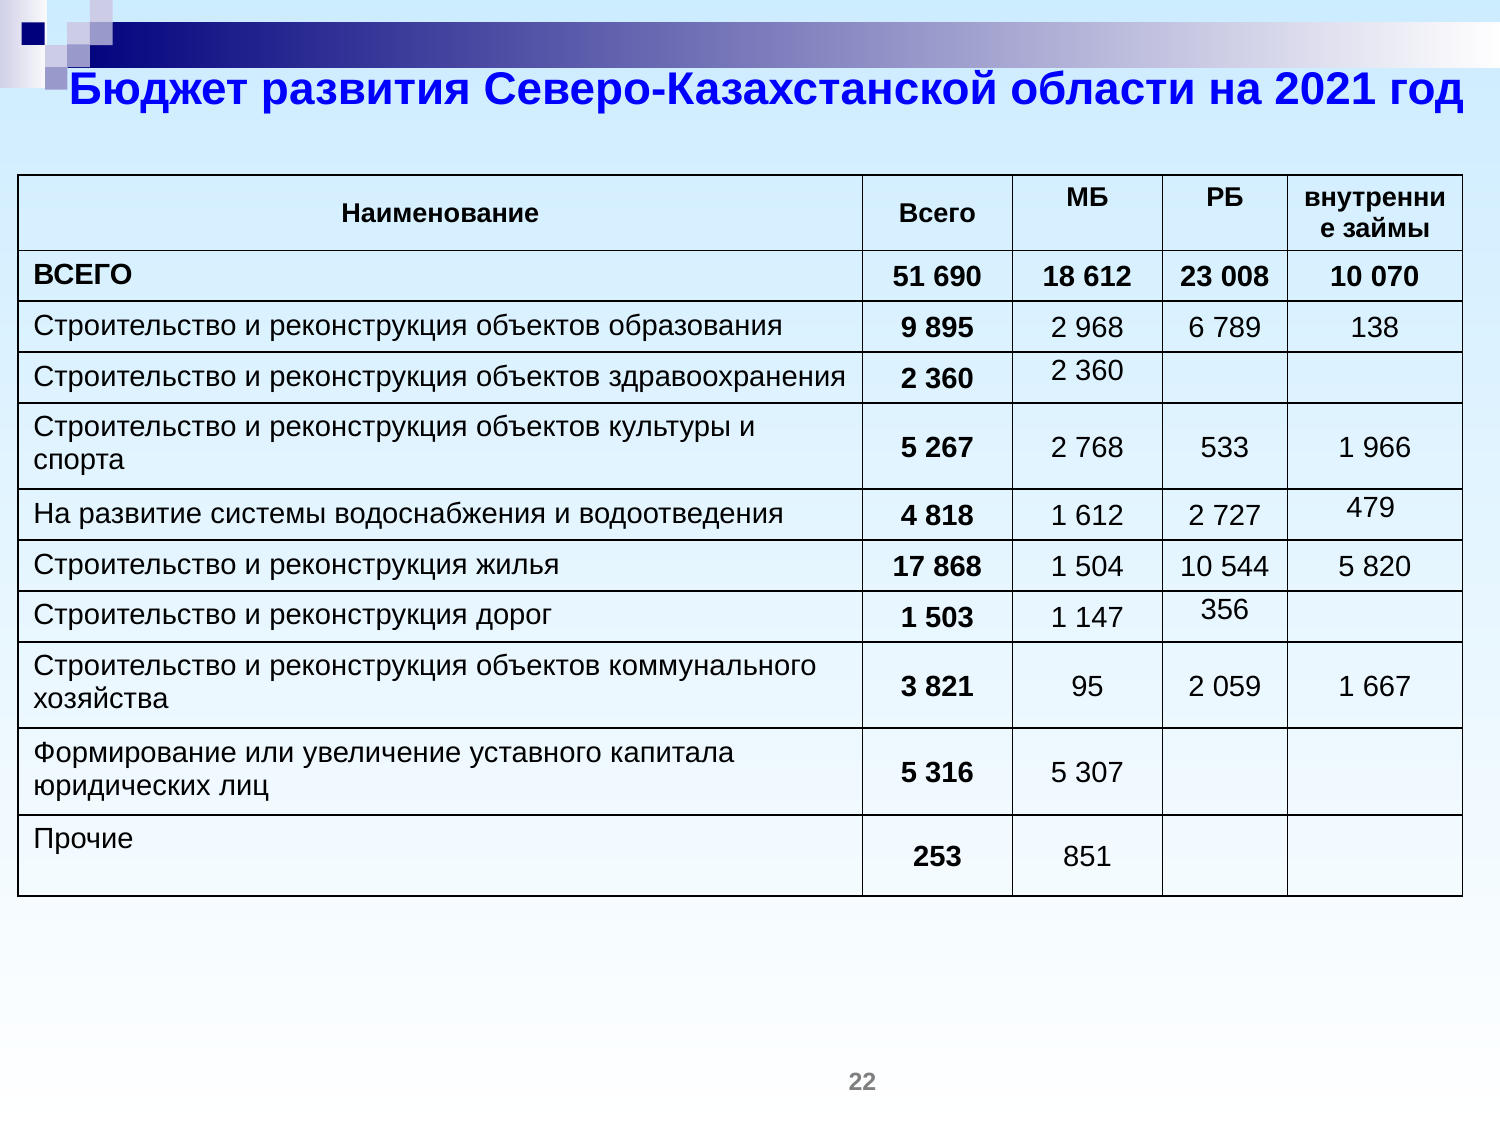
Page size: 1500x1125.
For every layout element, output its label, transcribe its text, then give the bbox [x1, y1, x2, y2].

table_cell 5 267 [863, 404, 1012, 488]
table_cell [1288, 592, 1462, 641]
table_cell 10 544 [1163, 541, 1287, 590]
table_cell Прочие [19, 816, 862, 895]
table_cell 2 360 [1013, 353, 1162, 402]
table_cell 9 895 [863, 302, 1012, 351]
table_cell 1 503 [863, 592, 1012, 641]
table_cell Строительство и реконструкция дорог [19, 592, 862, 641]
table_cell 2 768 [1013, 404, 1162, 488]
table_cell 2 727 [1163, 490, 1287, 539]
table_cell На развитие системы водоснабжения и водоотведения [19, 490, 862, 539]
table_cell 17 868 [863, 541, 1012, 590]
table_header РБ [1163, 176, 1287, 250]
table_cell 533 [1163, 404, 1287, 488]
table_header МБ [1013, 176, 1162, 250]
table_cell 138 [1288, 302, 1462, 351]
table_cell 479 [1288, 490, 1462, 539]
table_cell 253 [863, 816, 1012, 895]
table_cell [1288, 353, 1462, 402]
table_cell 1 504 [1013, 541, 1162, 590]
table_cell 18 612 [1013, 251, 1162, 300]
table_cell 95 [1013, 643, 1162, 727]
table_cell 5 316 [863, 729, 1012, 814]
table_cell Строительство и реконструкция объектов культуры и спорта [19, 404, 862, 488]
table_cell 4 818 [863, 490, 1012, 539]
text_box [1237, 86, 1444, 139]
table_cell 2 360 [863, 353, 1012, 402]
table_cell [1163, 353, 1287, 402]
table_cell 23 008 [1163, 251, 1287, 300]
table_cell 5 307 [1013, 729, 1162, 814]
table_cell 2 968 [1013, 302, 1162, 351]
table_cell [1163, 729, 1287, 814]
table_cell [1288, 816, 1462, 895]
table_cell 5 820 [1288, 541, 1462, 590]
table_cell Строительство и реконструкция жилья [19, 541, 862, 590]
table_cell Строительство и реконструкция объектов здравоохранения [19, 353, 862, 402]
table_header Всего [863, 176, 1012, 250]
table_cell 1 612 [1013, 490, 1162, 539]
table_header внутренние займы [1288, 176, 1462, 250]
table_cell 51 690 [863, 251, 1012, 300]
table_cell 1 147 [1013, 592, 1162, 641]
table_cell ВСЕГО [19, 251, 862, 300]
table_cell 1 667 [1288, 643, 1462, 727]
table_header Наименование [19, 176, 862, 250]
table_cell [1163, 816, 1287, 895]
table_cell [1288, 729, 1462, 814]
text_box 22 [712, 1062, 1013, 1099]
table_cell 356 [1163, 592, 1287, 641]
table_cell Строительство и реконструкция объектов образования [19, 302, 862, 351]
table_cell 2 059 [1163, 643, 1287, 727]
table_cell Строительство и реконструкция объектов коммунального хозяйства [19, 643, 862, 727]
table_cell 1 966 [1288, 404, 1462, 488]
table_cell 6 789 [1163, 302, 1287, 351]
table_cell Формирование или увеличение уставного капитала юридических лиц [19, 729, 862, 814]
table_cell 10 070 [1288, 251, 1462, 300]
title Бюджет развития Северо-Казахстанской области на 2021 год [33, 42, 1500, 131]
table_cell 851 [1013, 816, 1162, 895]
table_cell 3 821 [863, 643, 1012, 727]
